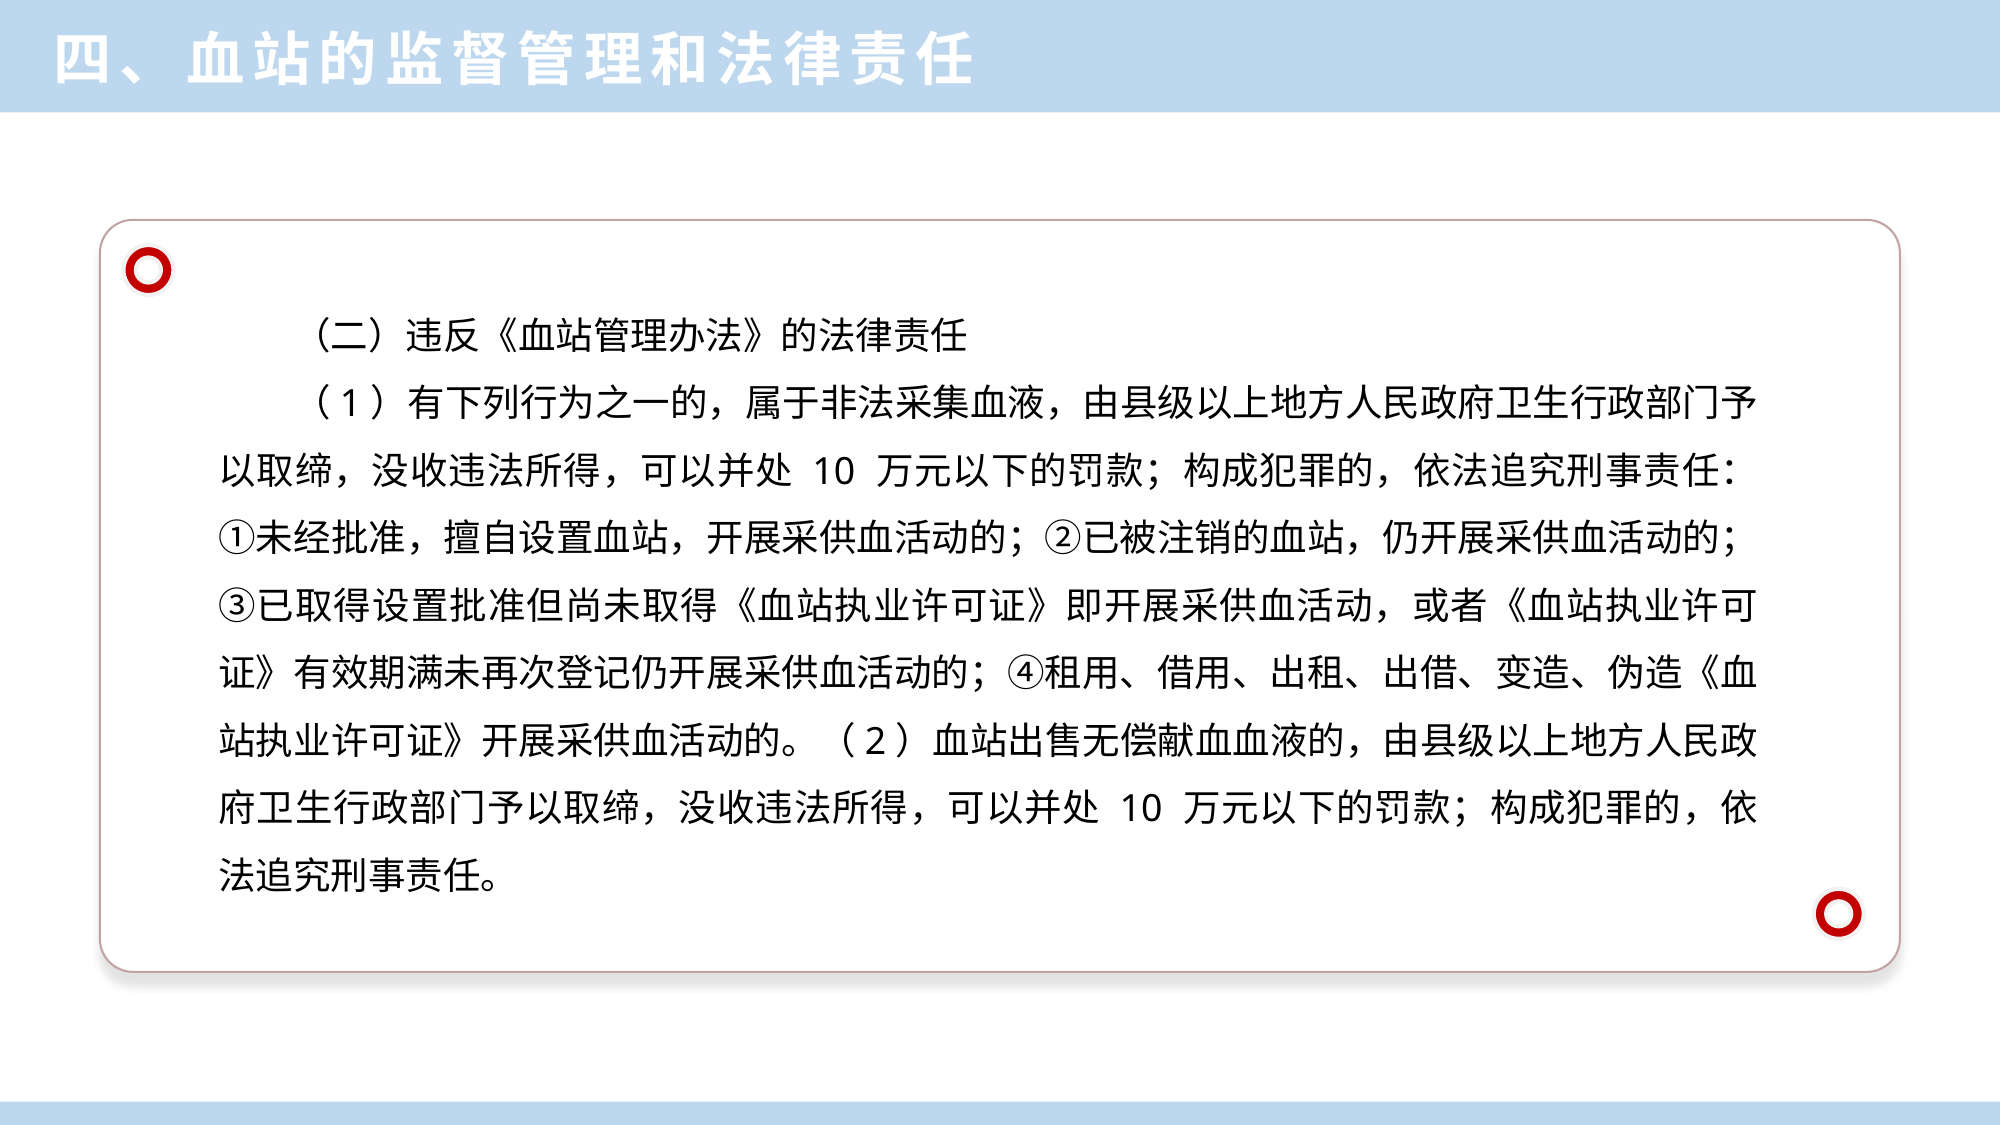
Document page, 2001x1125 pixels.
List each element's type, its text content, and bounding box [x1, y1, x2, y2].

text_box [99, 219, 1900, 972]
text_box 四、血站的监督管理和法律责任 [41, 16, 987, 98]
